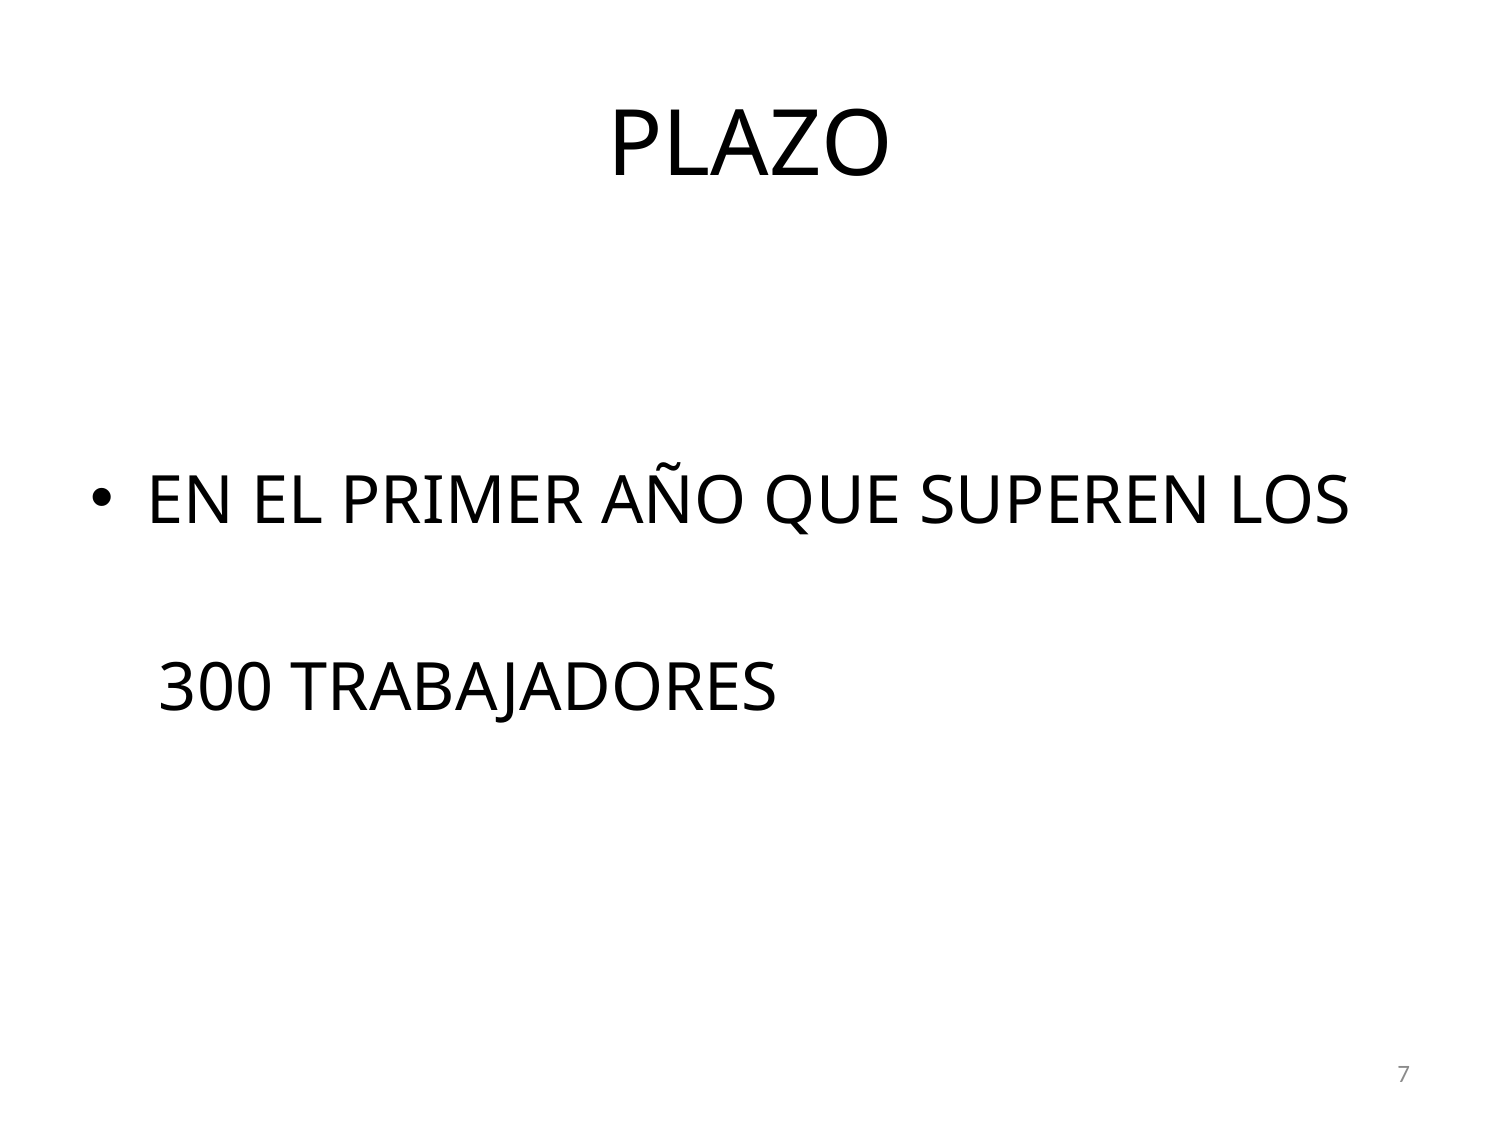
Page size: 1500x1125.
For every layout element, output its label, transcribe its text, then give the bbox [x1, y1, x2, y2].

title PLAZO [75, 45, 1425, 233]
list EN EL PRIMER AÑO QUE SUPEREN LOS 300 TRABAJADORES [75, 262, 1425, 1005]
slide_number 7 [1074, 1042, 1425, 1103]
